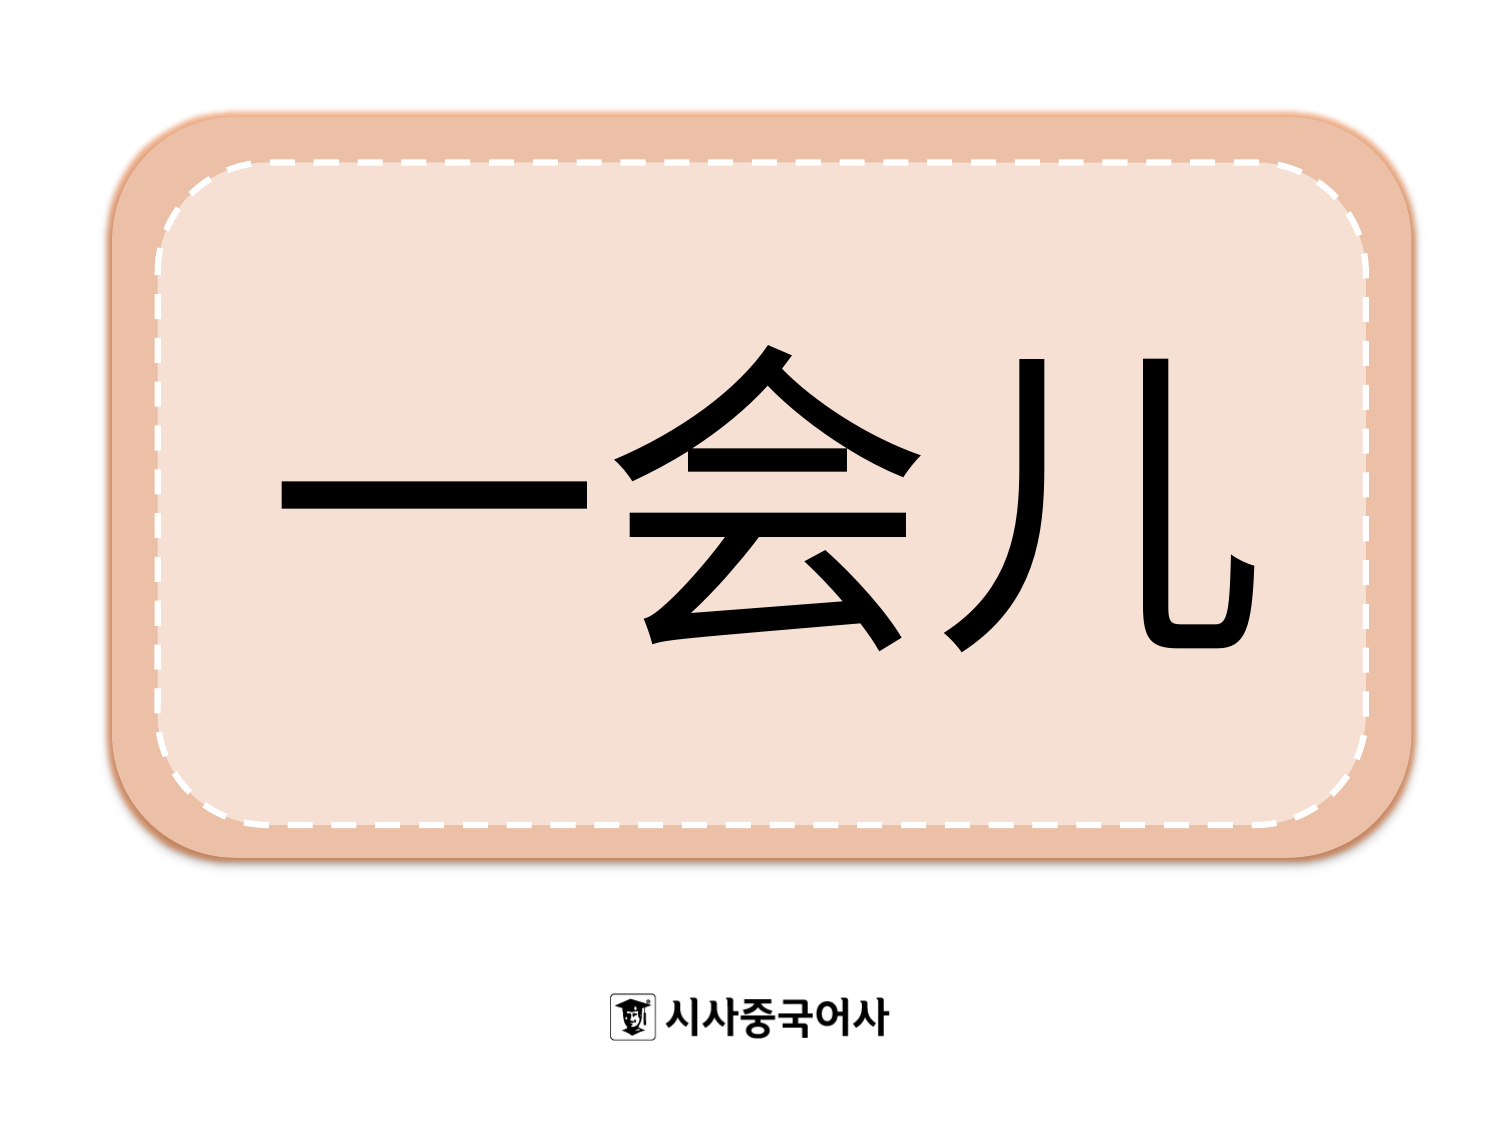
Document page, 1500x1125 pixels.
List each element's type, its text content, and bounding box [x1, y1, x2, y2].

text_box 一会儿 [162, 160, 1371, 824]
picture [602, 987, 898, 1047]
